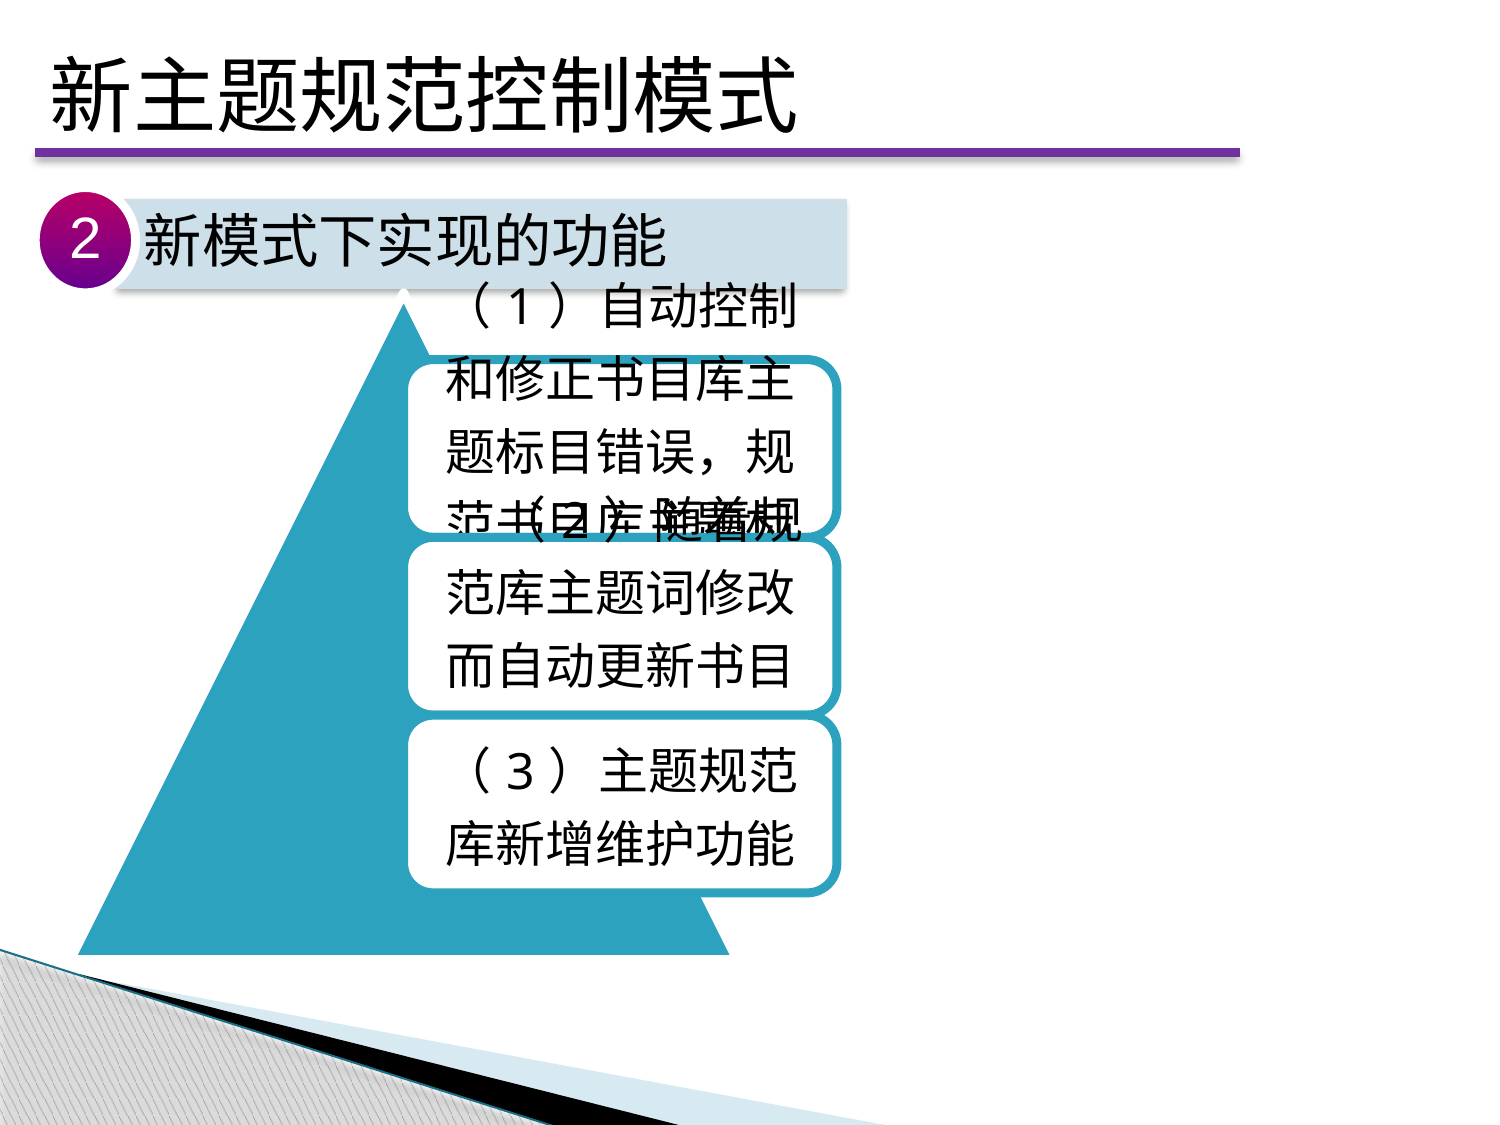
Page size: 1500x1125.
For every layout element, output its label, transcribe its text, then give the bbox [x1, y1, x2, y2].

text_box 新主题规范控制模式 [35, 35, 1386, 153]
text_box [34, 187, 848, 294]
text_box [70, 292, 1403, 960]
